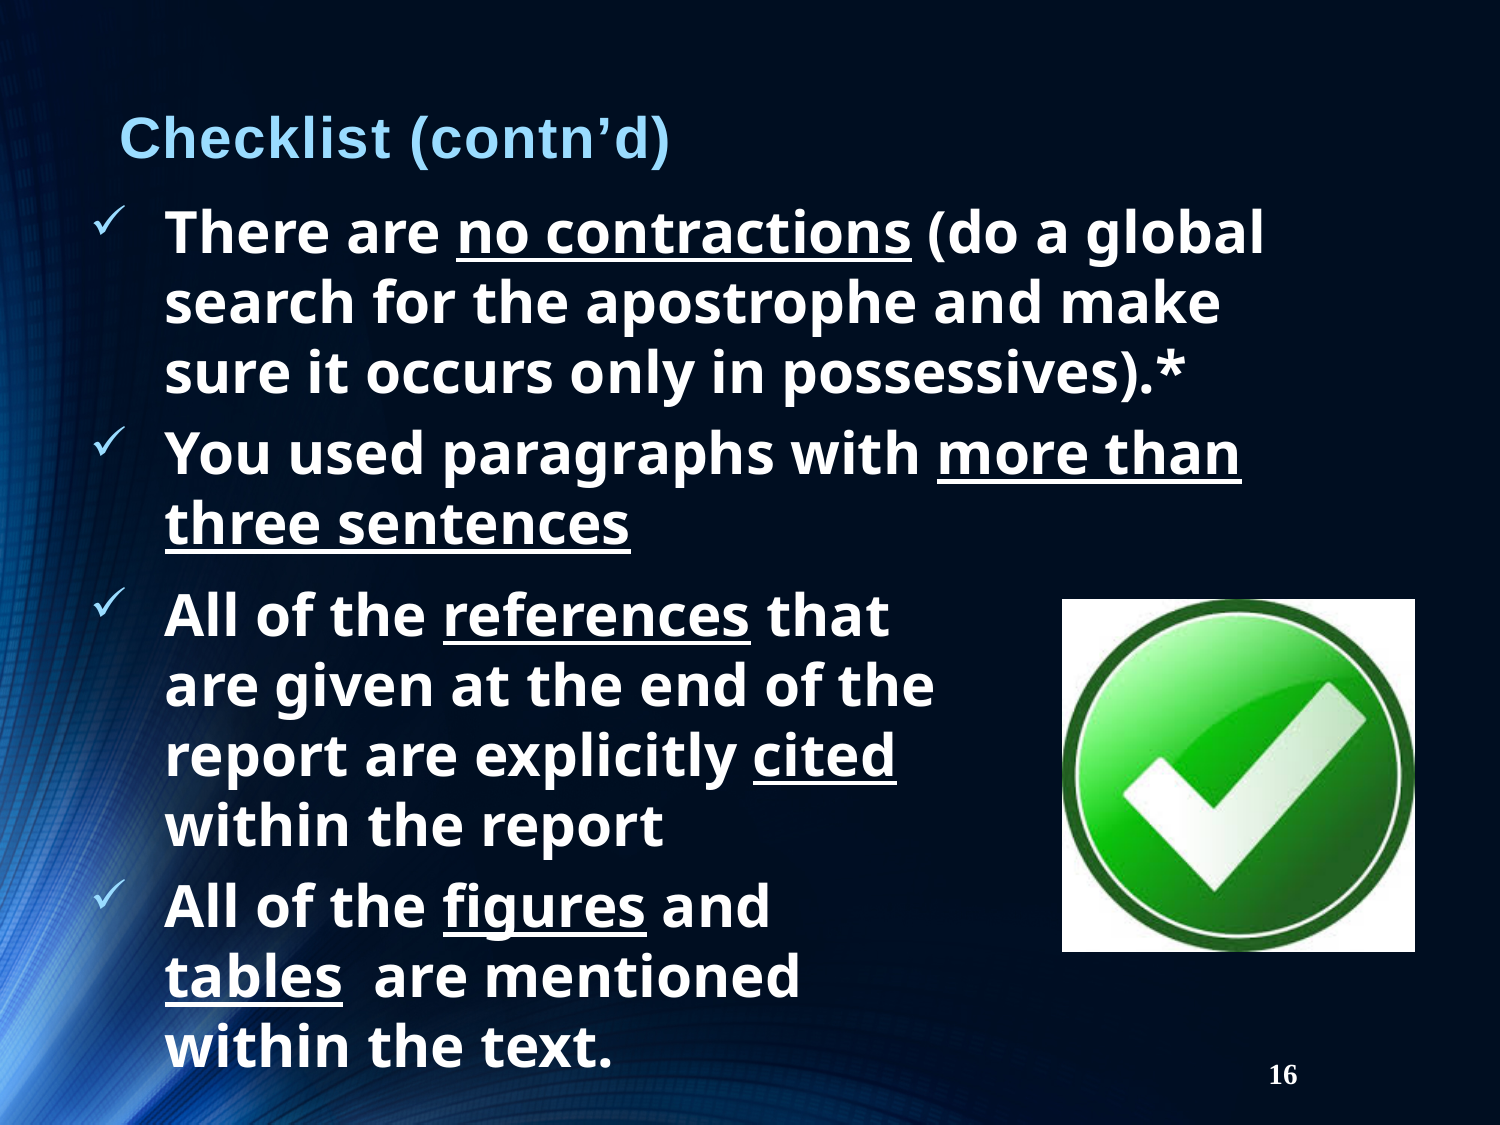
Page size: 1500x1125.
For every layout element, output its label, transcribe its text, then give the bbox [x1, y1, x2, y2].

text_box There are no contractions (do a global search for the apostrophe and make sure it occurs only in possessives).* You used paragraphs with more than three sentences [75, 187, 1376, 564]
picture [0, 0, 1500, 1125]
text_box Checklist (contn’d) [104, 92, 687, 178]
slide_number 16 [1209, 1050, 1313, 1096]
text_box All of the references that are given at the end of the report are explicitly cited within the report All of the figures and tables are mentioned within the text. [74, 570, 959, 1087]
